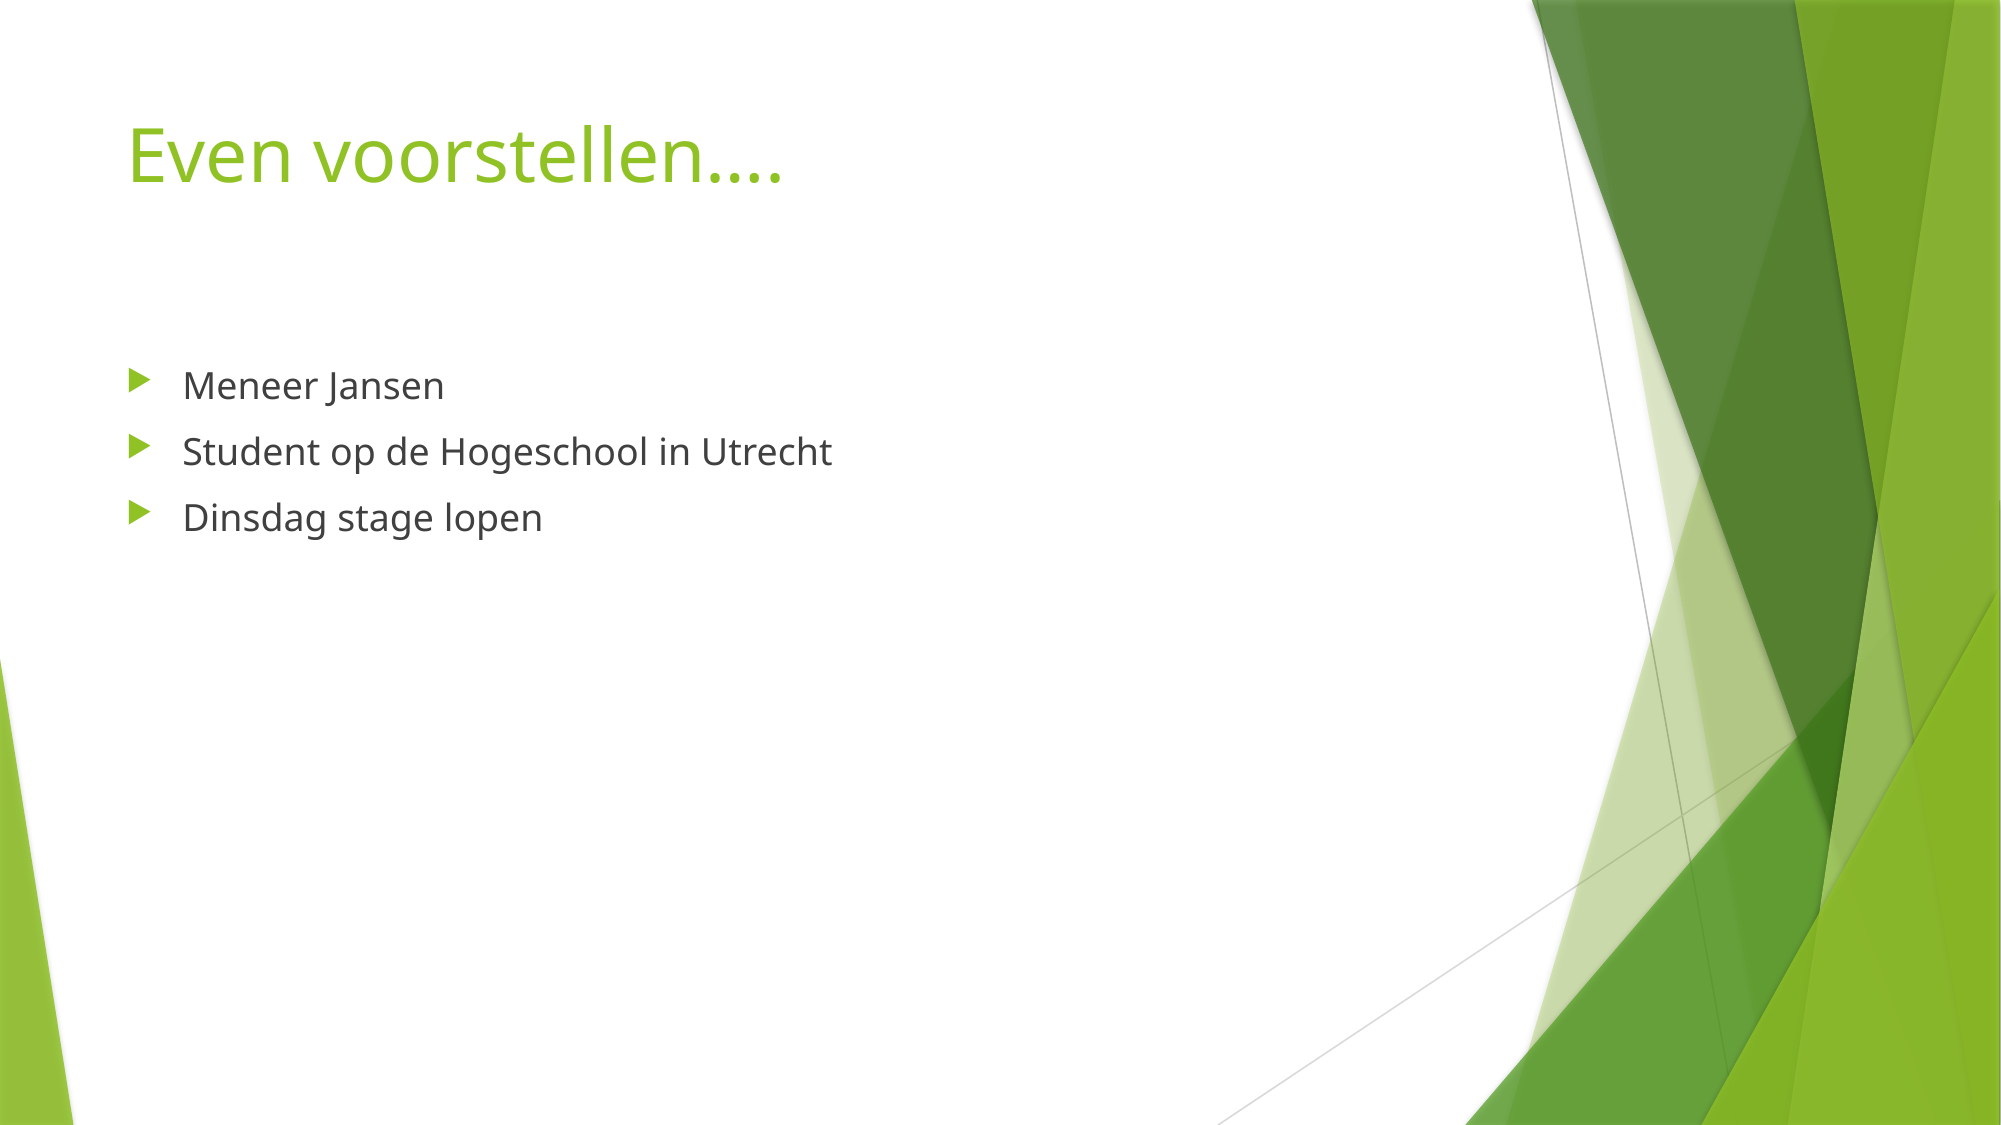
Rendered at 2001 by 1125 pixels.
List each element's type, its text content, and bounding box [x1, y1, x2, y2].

list Meneer Jansen Student op de Hogeschool in Utrecht Dinsdag stage lopen [111, 354, 1522, 992]
title Even voorstellen…. [111, 99, 1522, 317]
